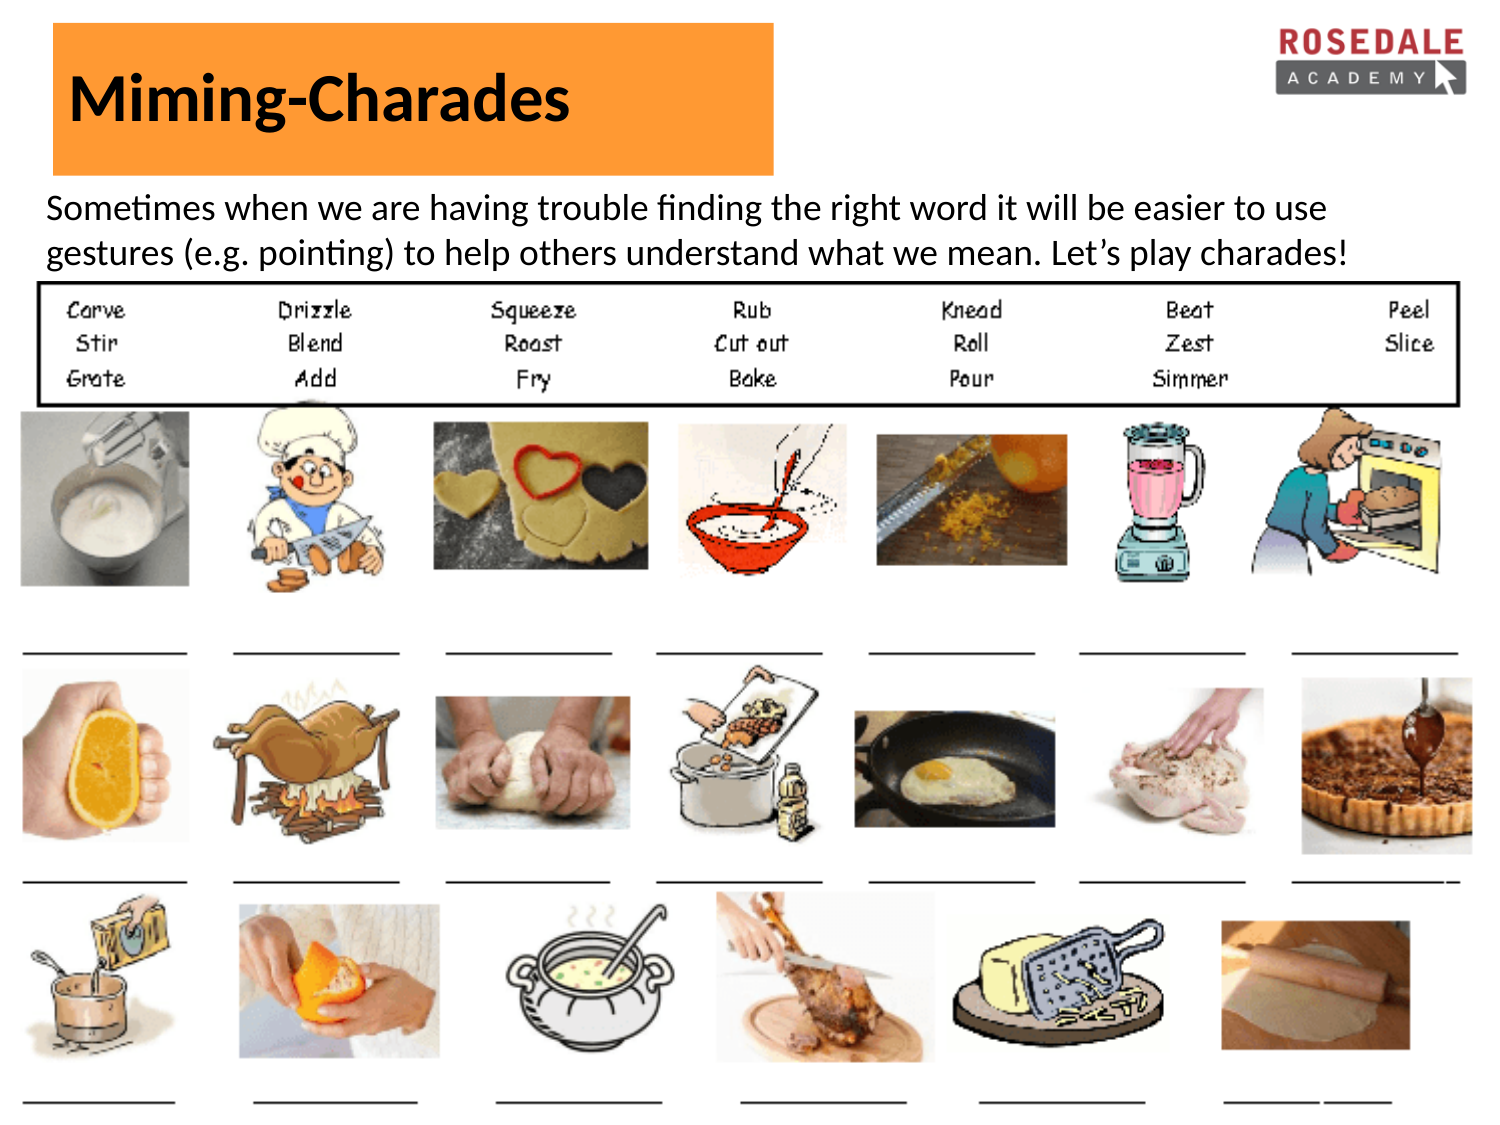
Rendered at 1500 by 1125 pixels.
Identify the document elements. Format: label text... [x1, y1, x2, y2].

picture [0, 281, 1500, 1125]
title Miming-Charades [53, 22, 774, 175]
text_box Sometimes when we are having trouble finding the right word it will be easier to use gestures (e.g. pointing) to help others understand what we mean. Let’s play charades! [31, 175, 1450, 281]
picture [1269, 22, 1472, 100]
